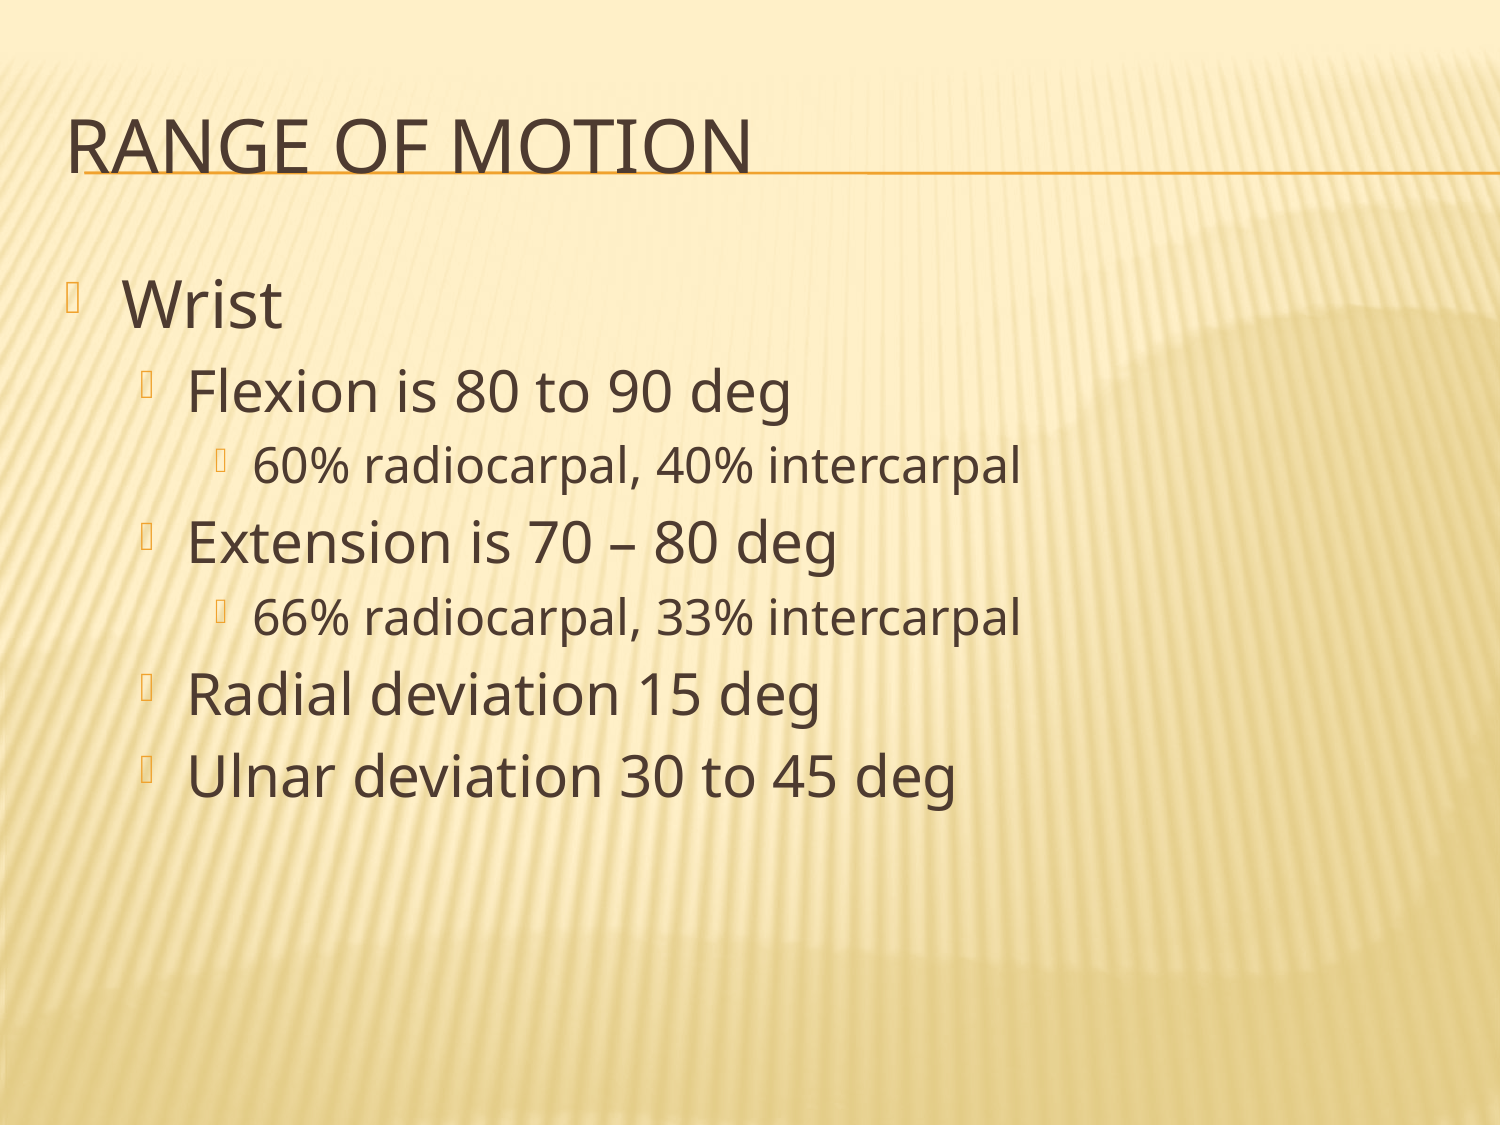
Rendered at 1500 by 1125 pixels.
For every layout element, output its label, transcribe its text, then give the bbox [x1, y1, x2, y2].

list Wrist Flexion is 80 to 90 deg 60% radiocarpal, 40% intercarpal Extension is 70 – 80 deg 66% radiocarpal, 33% intercarpal Radial deviation 15 deg Ulnar deviation 30 to 45 deg [50, 254, 1475, 998]
title Range Of Motion [50, 75, 1475, 213]
